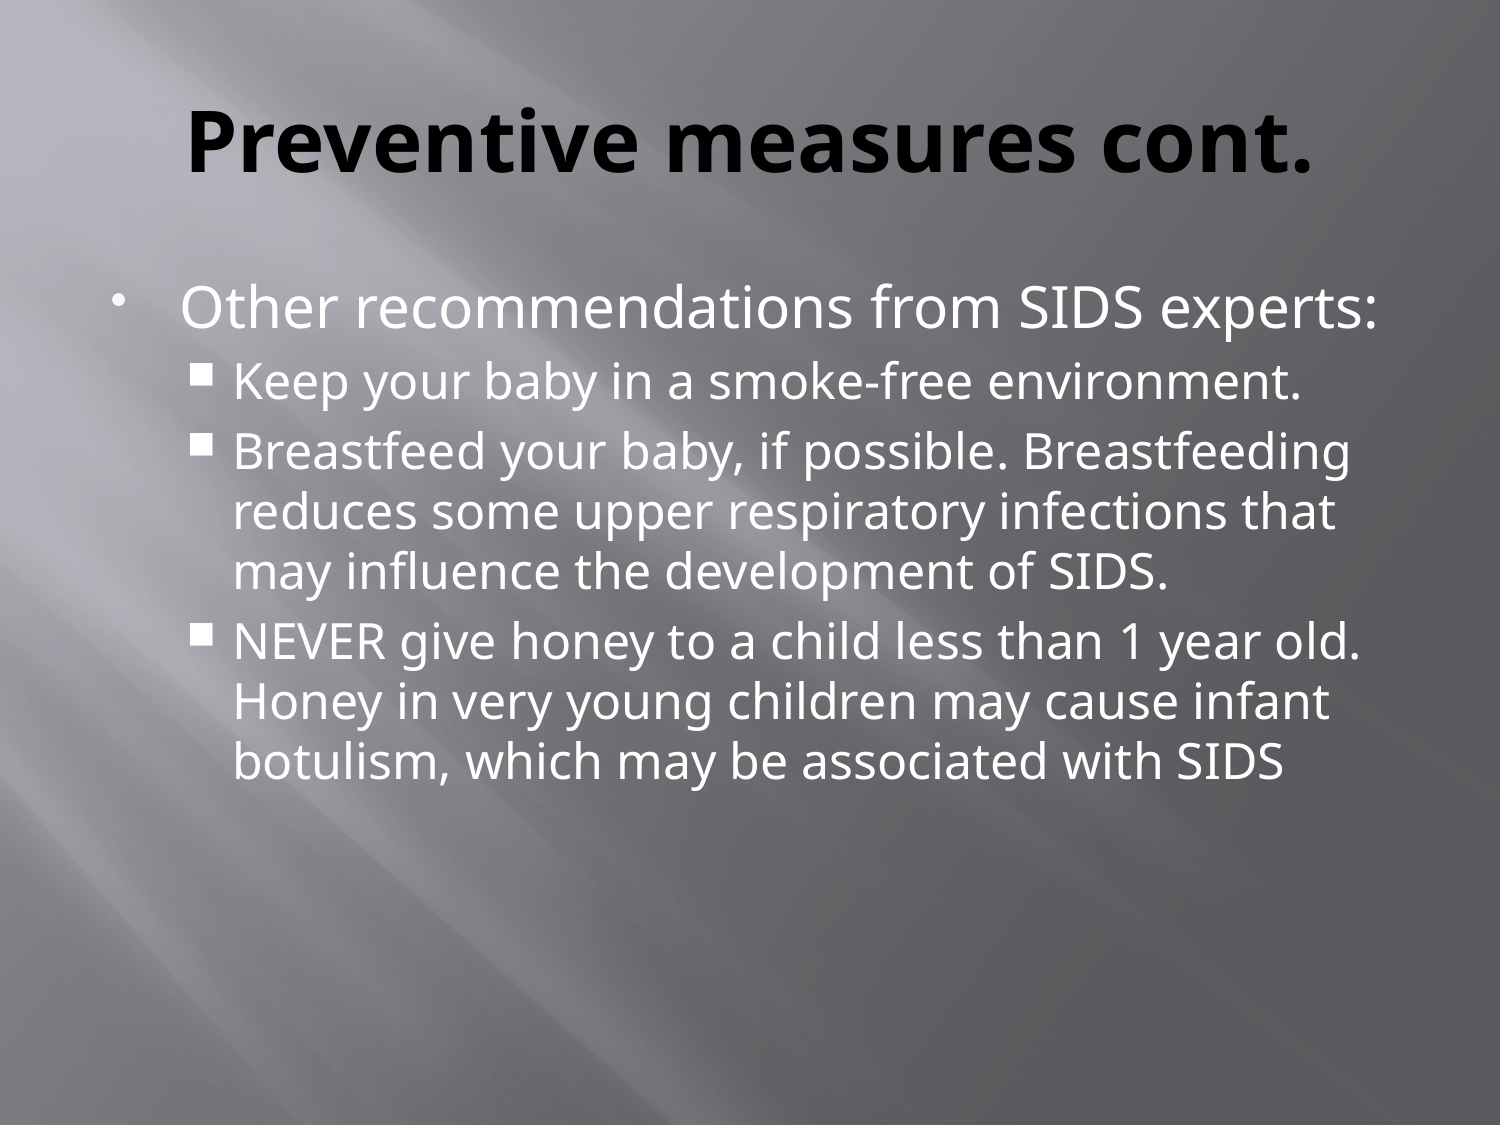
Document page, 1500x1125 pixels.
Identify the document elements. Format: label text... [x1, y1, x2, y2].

list Other recommendations from SIDS experts: Keep your baby in a smoke-free environment. Breastfeed your baby, if possible. Breastfeeding reduces some upper respiratory infections that may influence the development of SIDS. NEVER give honey to a child less than 1 year old. Honey in very young children may cause infant botulism, which may be associated with SIDS [75, 262, 1425, 1035]
title Preventive measures cont. [75, 45, 1425, 233]
